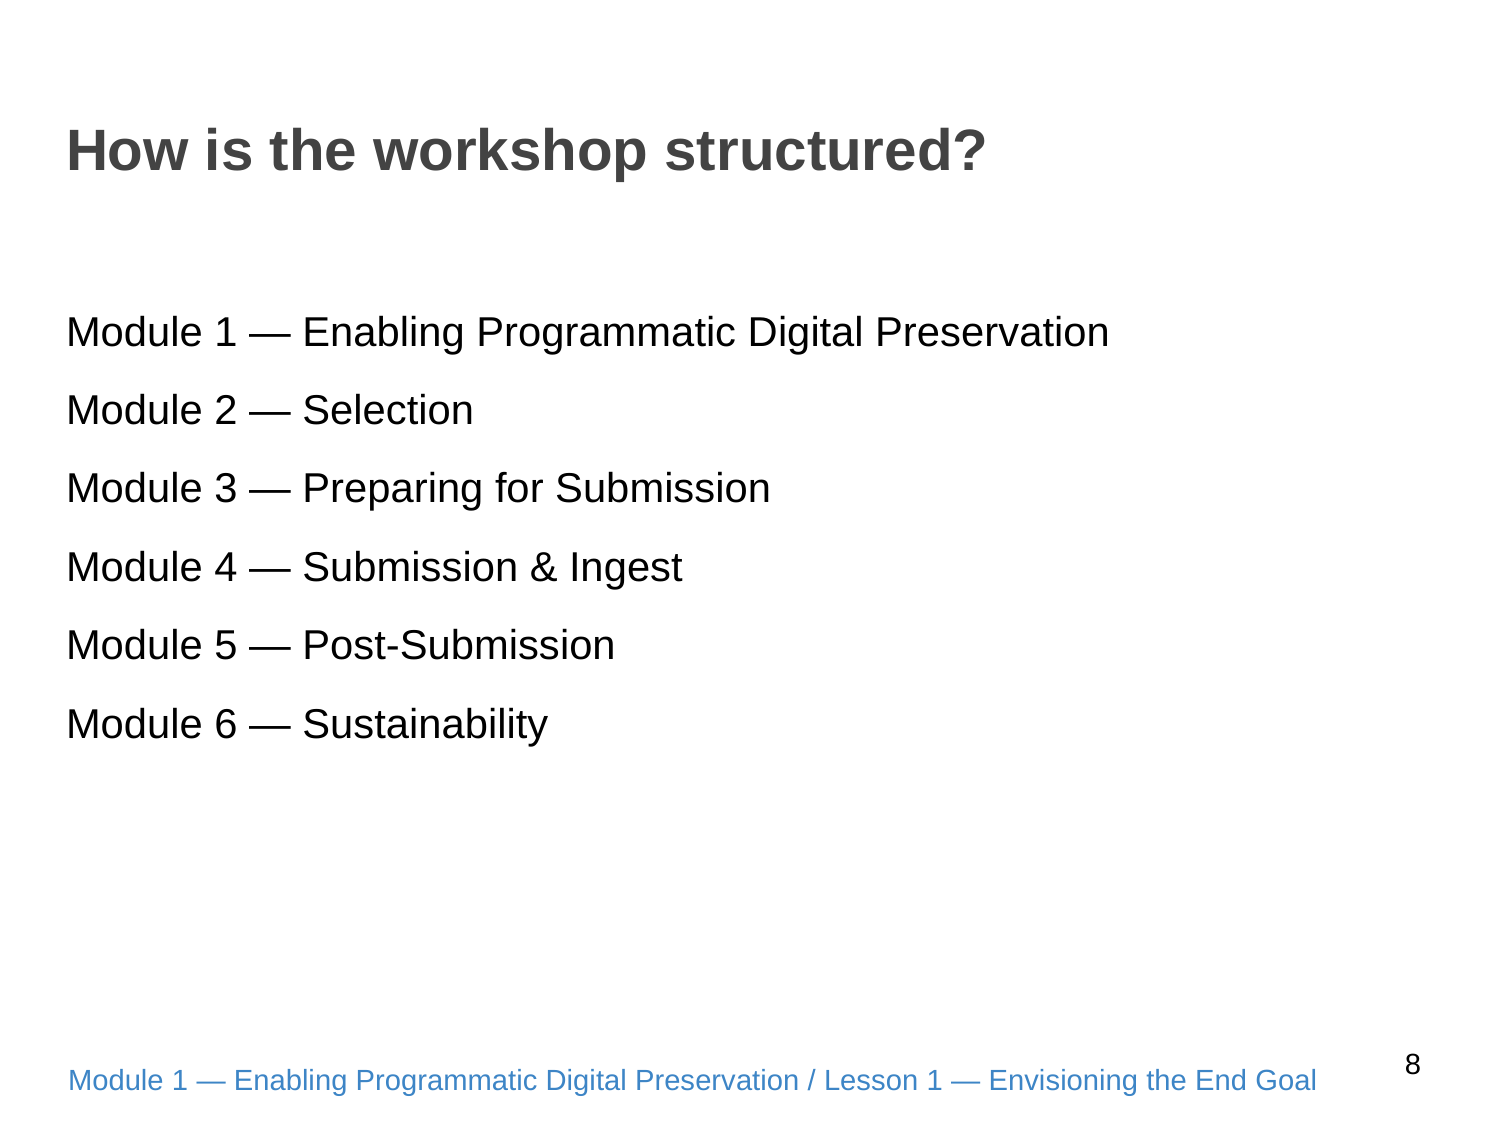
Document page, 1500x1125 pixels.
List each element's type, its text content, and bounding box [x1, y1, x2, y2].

list Module 1 — Enabling Programmatic Digital Preservation Module 2 — Selection Module 3 — Preparing for Submission Module 4 — Submission & Ingest Module 5 — Post-Submission Module 6 — Sustainability [51, 282, 1449, 439]
slide_number 8 [1389, 1019, 1480, 1106]
title How is the workshop structured? [51, 97, 1449, 223]
text_box Module 1 — Enabling Programmatic Digital Preservation / Lesson 1 — Envisioning the End Goal [53, 1046, 1410, 1106]
